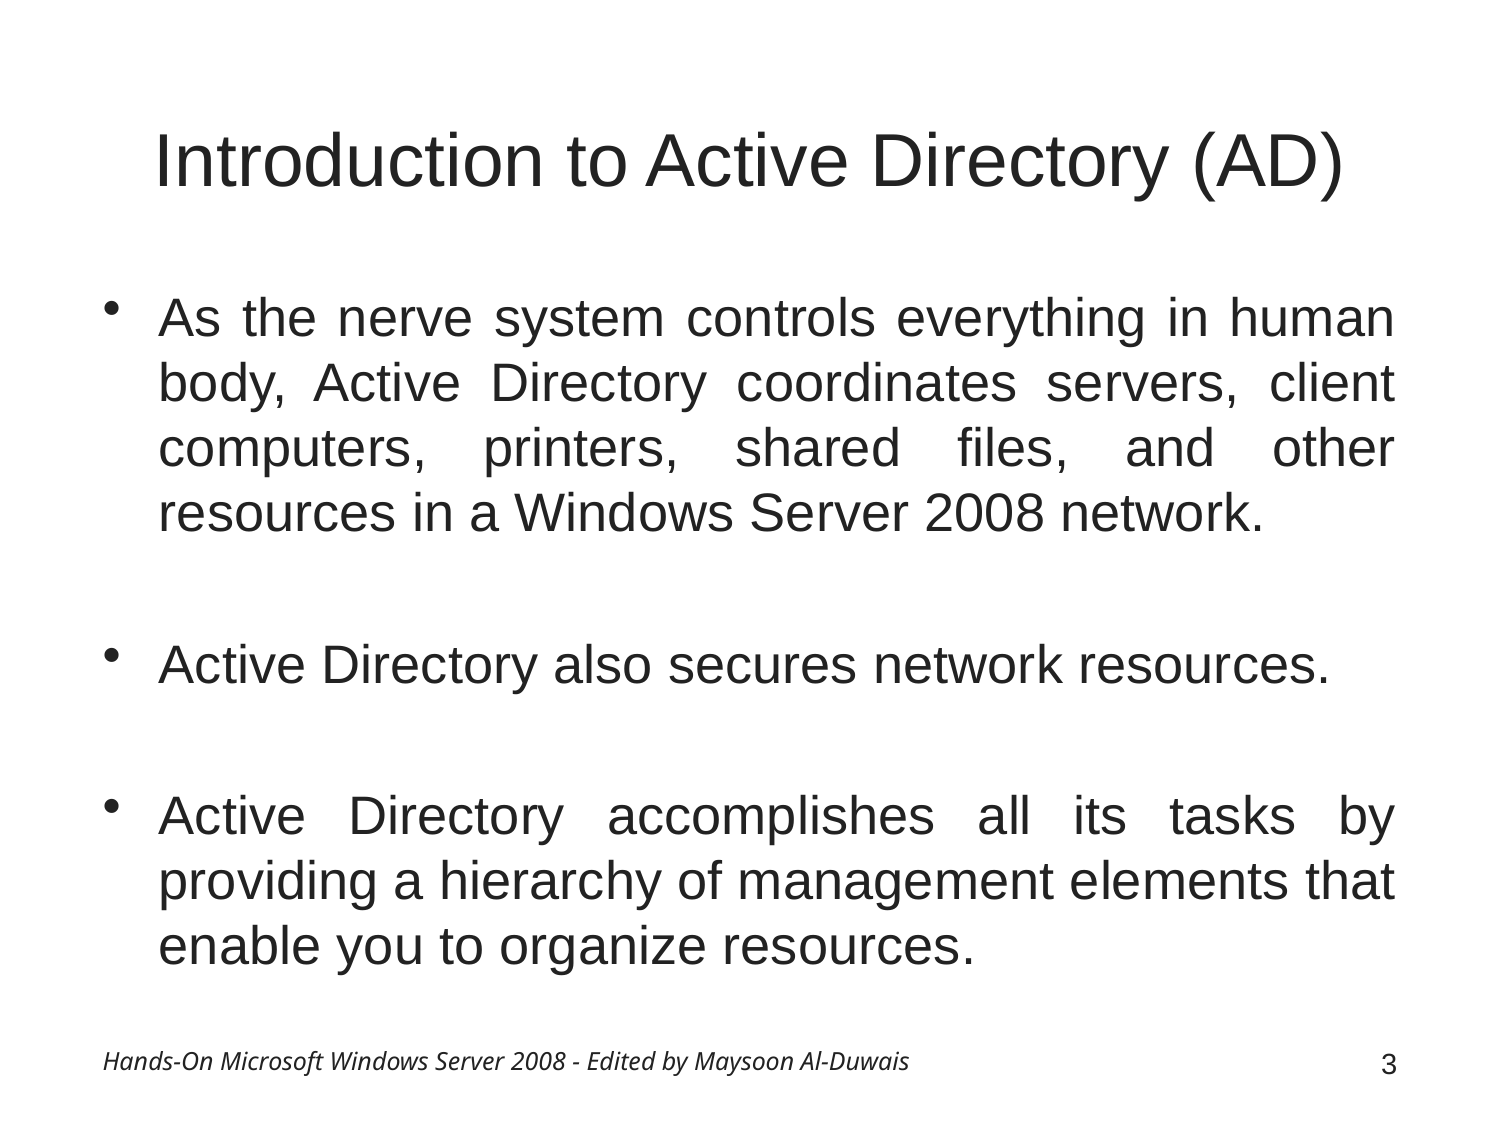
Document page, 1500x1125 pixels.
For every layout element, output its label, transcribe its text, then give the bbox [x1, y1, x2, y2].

title Introduction to Active Directory (AD) [87, 62, 1413, 251]
list As the nerve system controls everything in human body, Active Directory coordinates servers, client computers, printers, shared files, and other resources in a Windows Server 2008 network. Active Directory also secures network resources. Active Directory accomplishes all its tasks by providing a hierarchy of management elements that enable you to organize resources. [87, 274, 1413, 1026]
slide_number 3 [1074, 1037, 1413, 1101]
footer Hands-On Microsoft Windows Server 2008 - Edited by Maysoon Al-Duwais [87, 1037, 1051, 1101]
